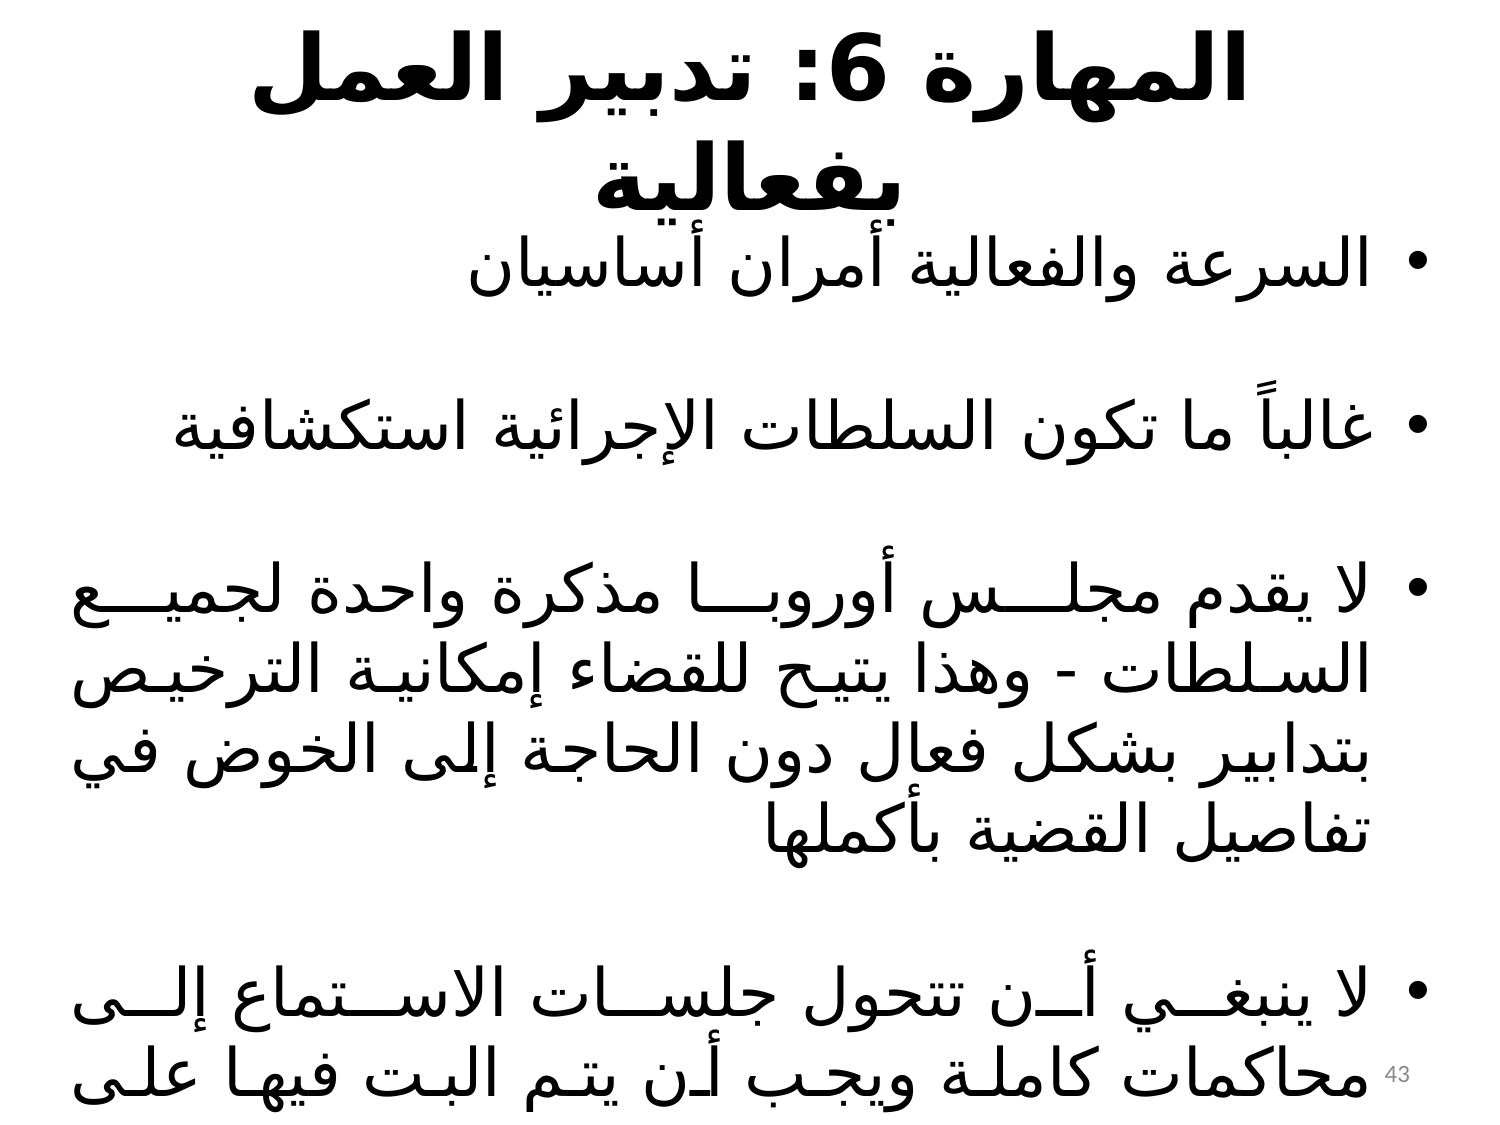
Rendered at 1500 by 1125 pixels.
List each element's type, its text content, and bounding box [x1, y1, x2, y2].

title المهارة 6: تدبير العمل بفعالية [75, 24, 1425, 213]
text_box السرعة والفعالية أمران أساسيان غالباً ما تكون السلطات الإجرائية استكشافية لا يقدم مجلس أوروبا مذكرة واحدة لجميع السلطات - وهذا يتيح للقضاء إمكانية الترخيص بتدابير بشكل فعال دون الحاجة إلى الخوض في تفاصيل القضية بأكملها لا ينبغي أن تتحول جلسات الاستماع إلى محاكمات كاملة ويجب أن يتم البت فيها على وجه السرعة [55, 212, 1445, 1088]
slide_number 43 [1074, 1042, 1425, 1103]
